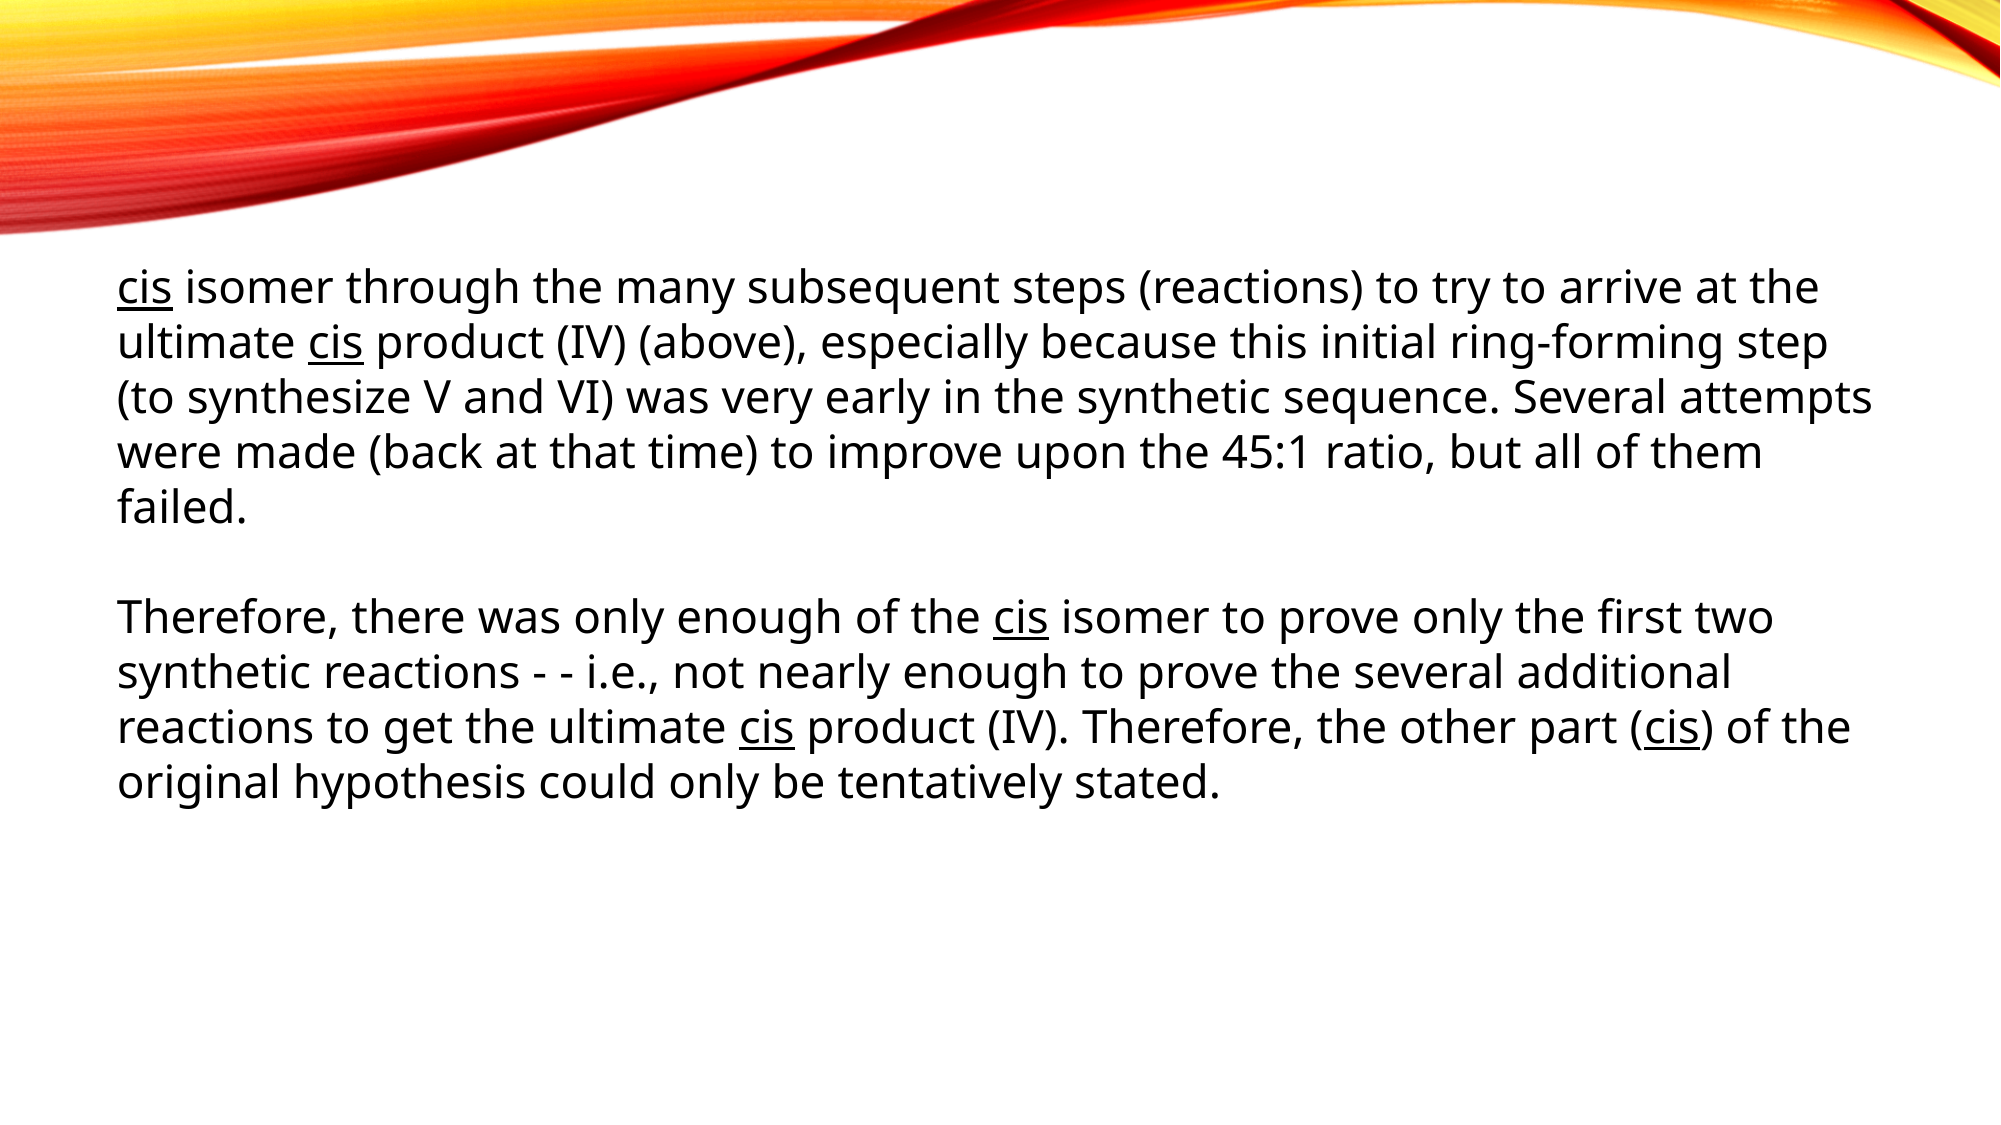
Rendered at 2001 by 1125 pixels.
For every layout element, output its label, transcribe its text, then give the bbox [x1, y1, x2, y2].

picture [0, 0, 2000, 237]
text_box cis isomer through the many subsequent steps (reactions) to try to arrive at the ultimate cis product (IV) (above), especially because this initial ring-forming step (to synthesize V and VI) was very early in the synthetic sequence. Several attempts were made (back at that time) to improve upon the 45:1 ratio, but all of them failed. Therefore, there was only enough of the cis isomer to prove only the first two synthetic reactions - - i.e., not nearly enough to prove the several additional reactions to get the ultimate cis product (IV). Therefore, the other part (cis) of the original hypothesis could only be tentatively stated. [102, 250, 1898, 925]
